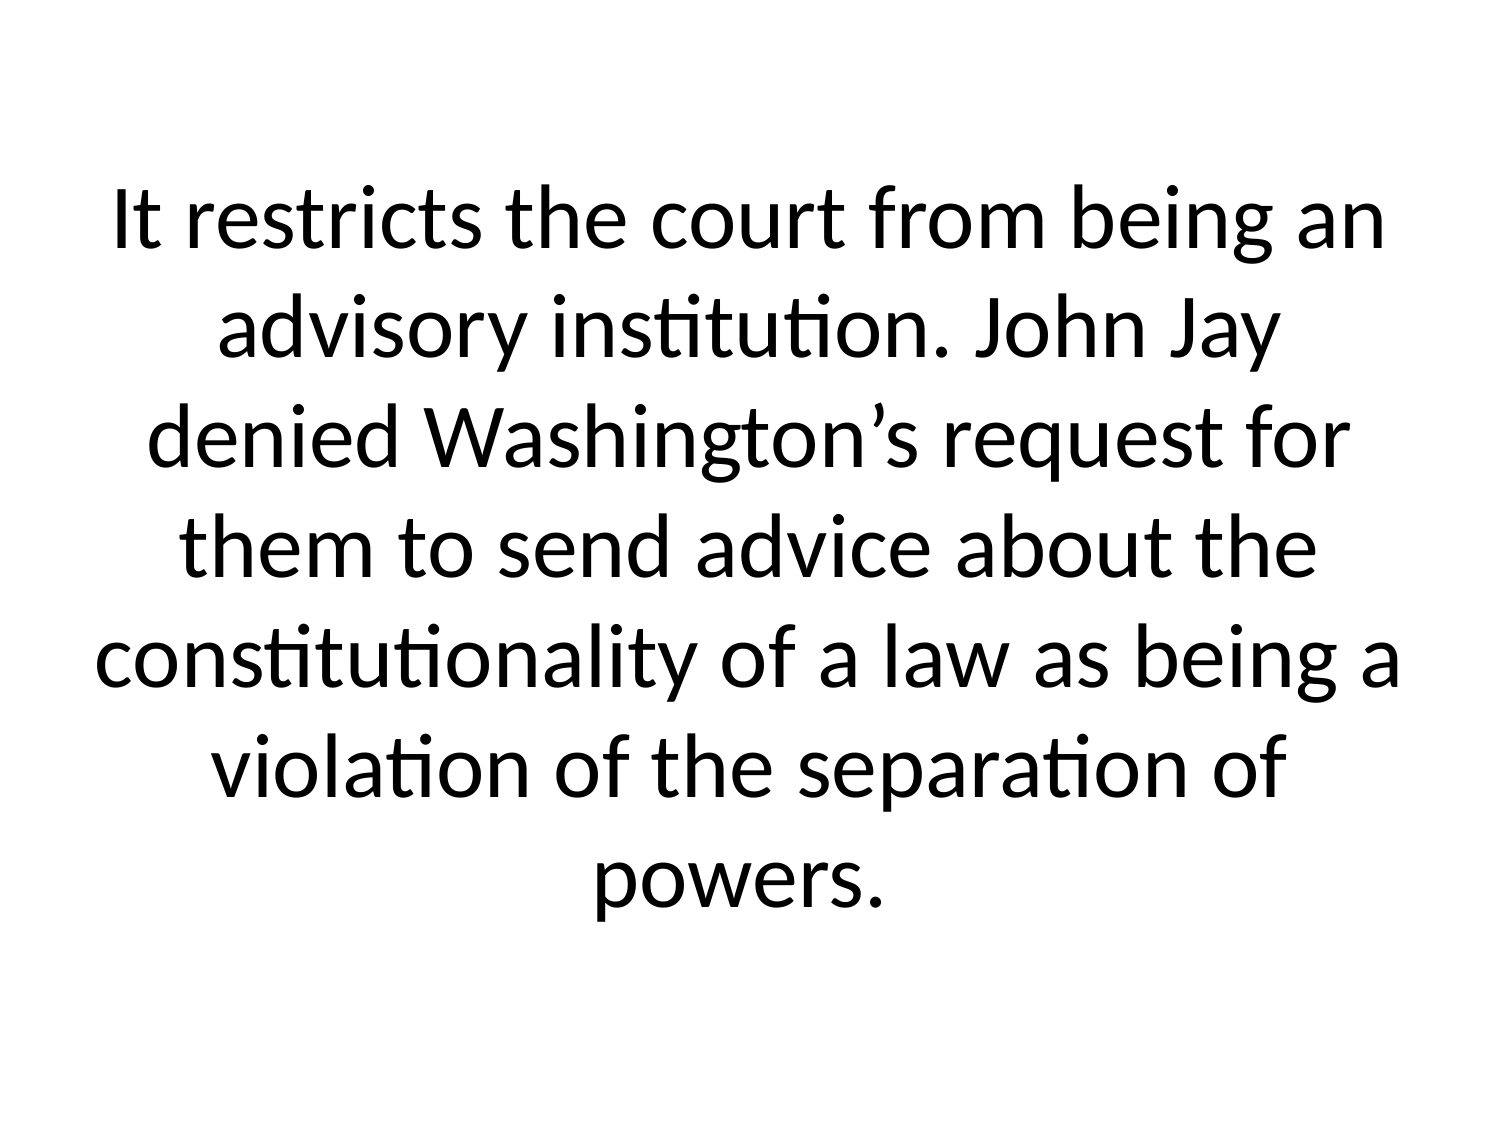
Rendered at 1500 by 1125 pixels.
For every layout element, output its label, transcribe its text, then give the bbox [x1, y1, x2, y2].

title It restricts the court from being an advisory institution. John Jay denied Washington’s request for them to send advice about the constitutionality of a law as being a violation of the separation of powers. [74, 44, 1426, 1038]
